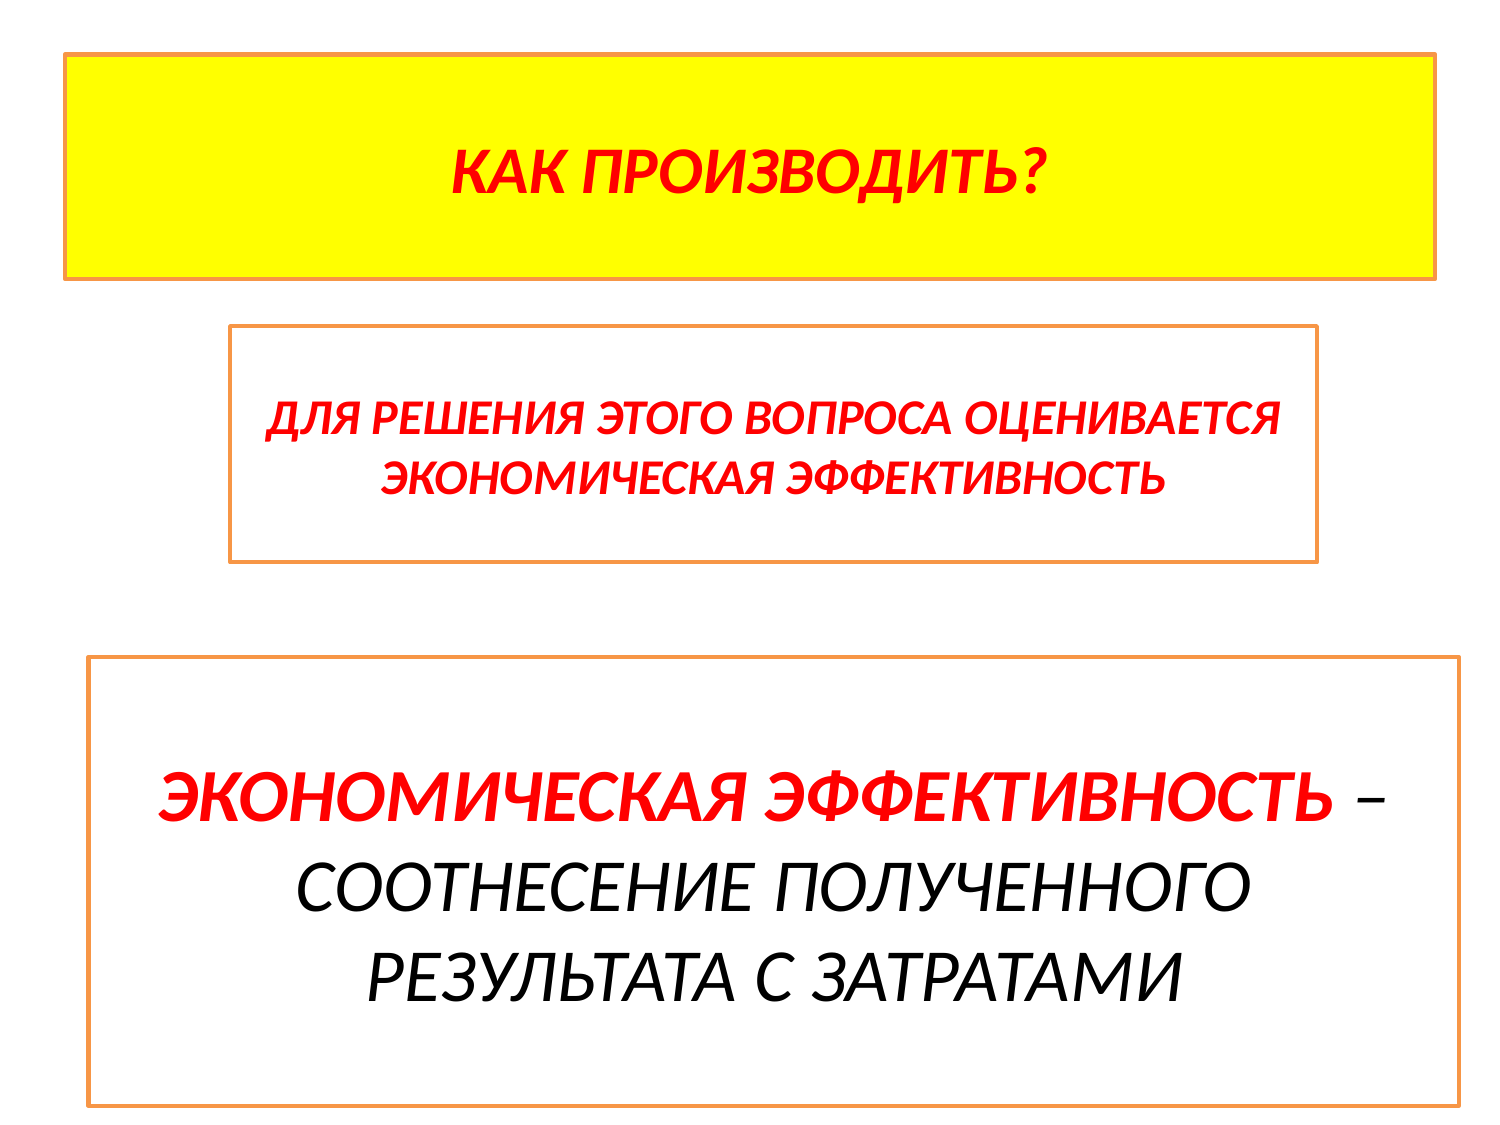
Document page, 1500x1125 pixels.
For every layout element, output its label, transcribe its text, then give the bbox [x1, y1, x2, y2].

text_box ЭКОНОМИЧЕСКАЯ ЭФФЕКТИВНОСТЬ – СООТНЕСЕНИЕ ПОЛУЧЕННОГО РЕЗУЛЬТАТА С ЗАТРАТАМИ [86, 655, 1461, 1108]
text_box ДЛЯ РЕШЕНИЯ ЭТОГО ВОПРОСА ОЦЕНИВАЕТСЯ ЭКОНОМИЧЕСКАЯ ЭФФЕКТИВНОСТЬ [228, 324, 1319, 564]
text_box КАК ПРОИЗВОДИТЬ? [63, 52, 1437, 281]
